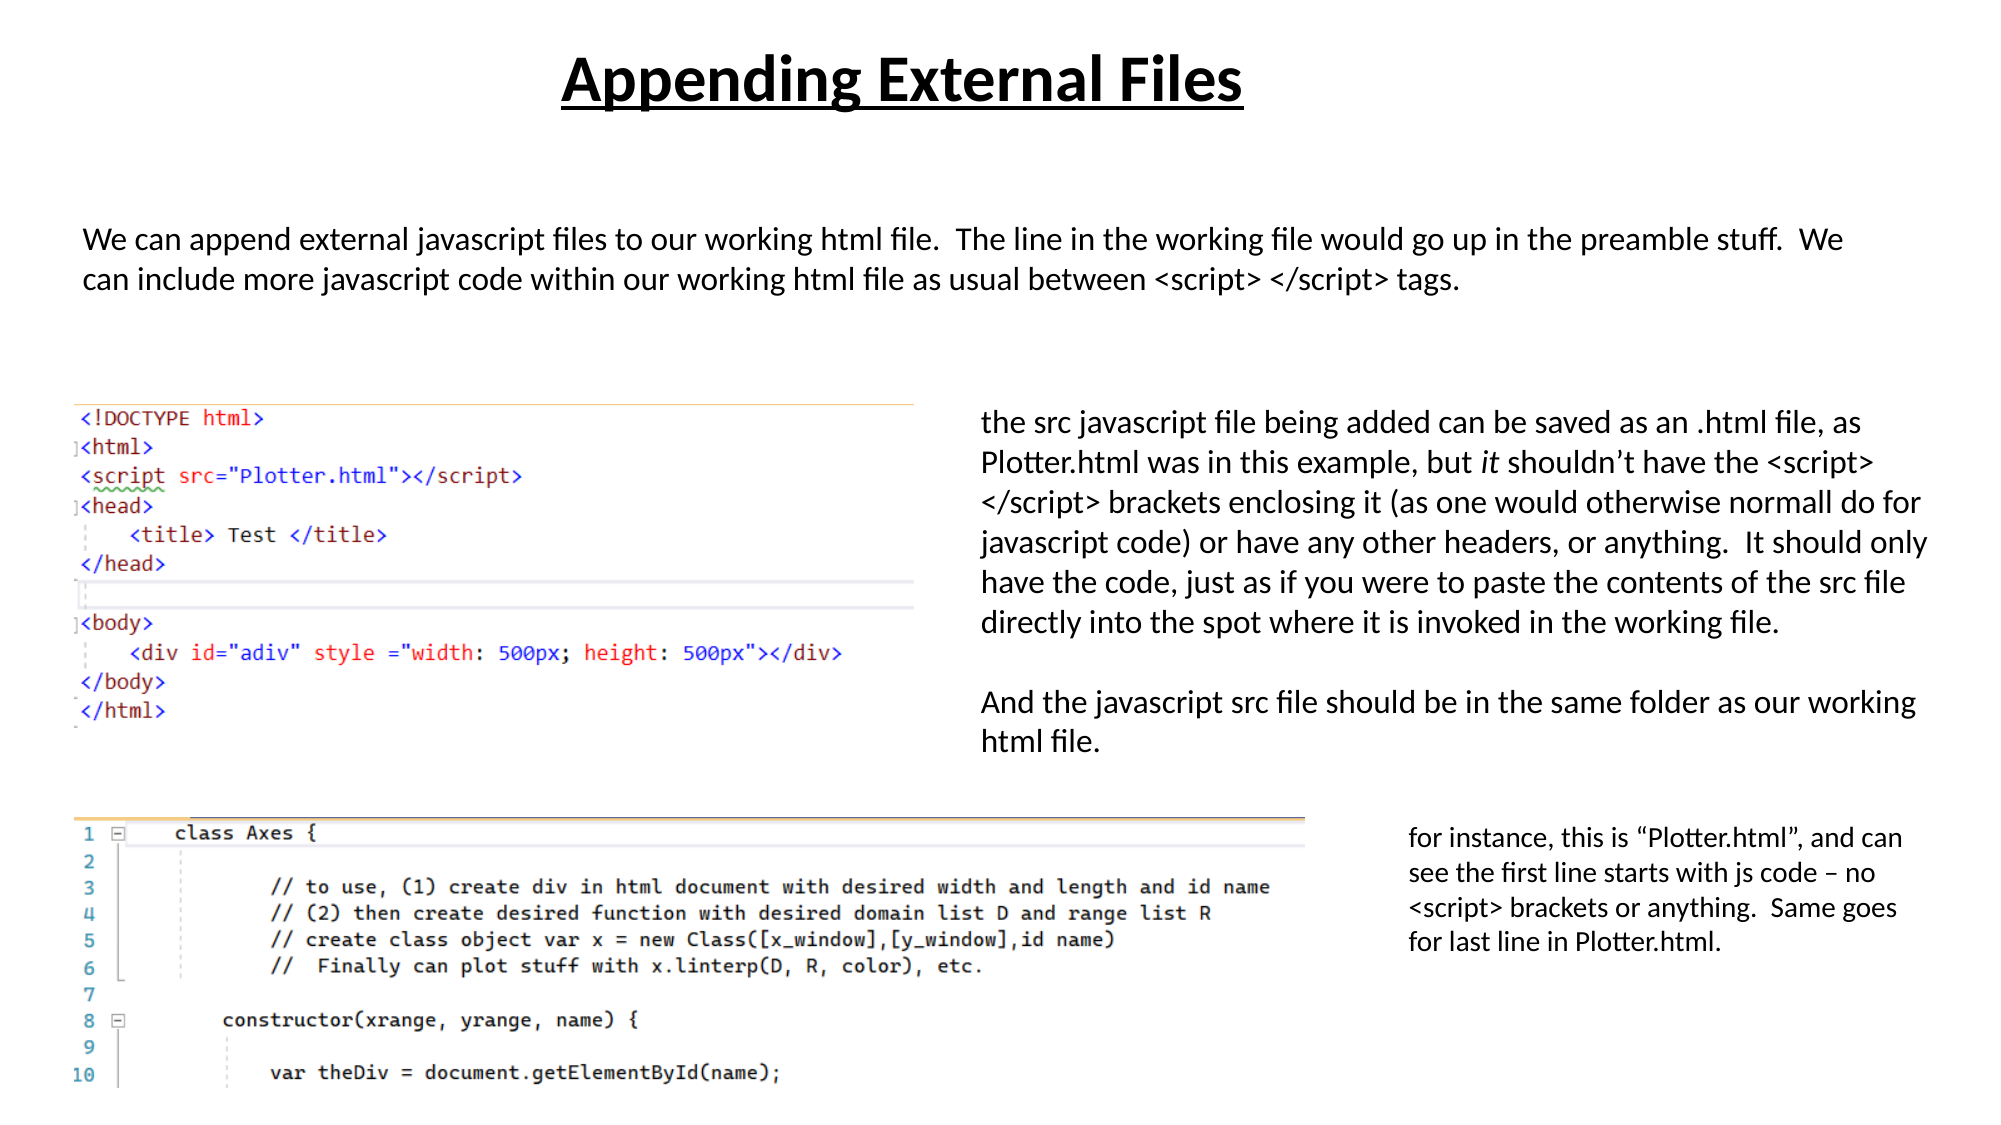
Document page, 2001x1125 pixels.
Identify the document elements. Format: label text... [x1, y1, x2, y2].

text_box Appending External Files [546, 27, 1371, 123]
text_box We can append external javascript files to our working html file. The line in the working file would go up in the preamble stuff. We can include more javascript code within our working html file as usual between <script> </script> tags. [67, 210, 1913, 305]
picture [74, 404, 914, 733]
text_box the src javascript file being added can be saved as an .html file, as Plotter.html was in this example, but it shouldn’t have the <script> </script> brackets enclosing it (as one would otherwise normall do for javascript code) or have any other headers, or anything. It should only have the code, just as if you were to paste the contents of the src file directly into the spot where it is invoked in the working file. And the javascript src file should be in the same folder as our working html file. [966, 392, 1948, 767]
picture [74, 817, 1305, 1088]
text_box for instance, this is “Plotter.html”, and can see the first line starts with js code – no <script> brackets or anything. Same goes for last line in Plotter.html. [1393, 810, 1948, 966]
